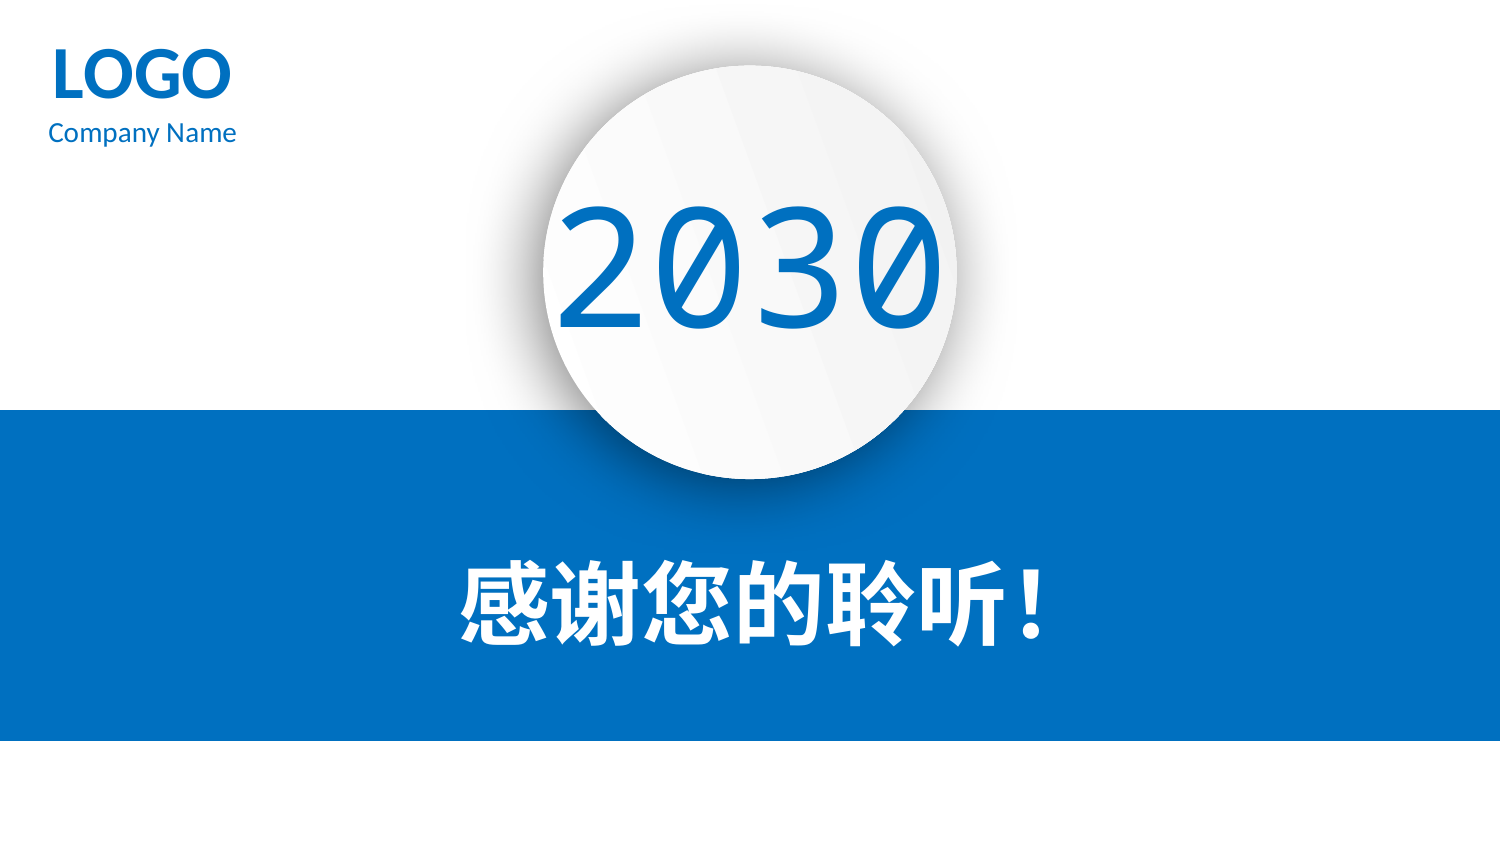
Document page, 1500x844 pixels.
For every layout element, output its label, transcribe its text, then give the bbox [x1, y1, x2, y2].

text_box [564, 369, 935, 482]
text_box [578, 63, 922, 153]
text_box 2030 [506, 153, 994, 369]
text_box 感谢您的聆听！ [348, 539, 1211, 665]
text_box [0, 408, 1500, 743]
text_box LOGO Company Name [17, 16, 268, 156]
